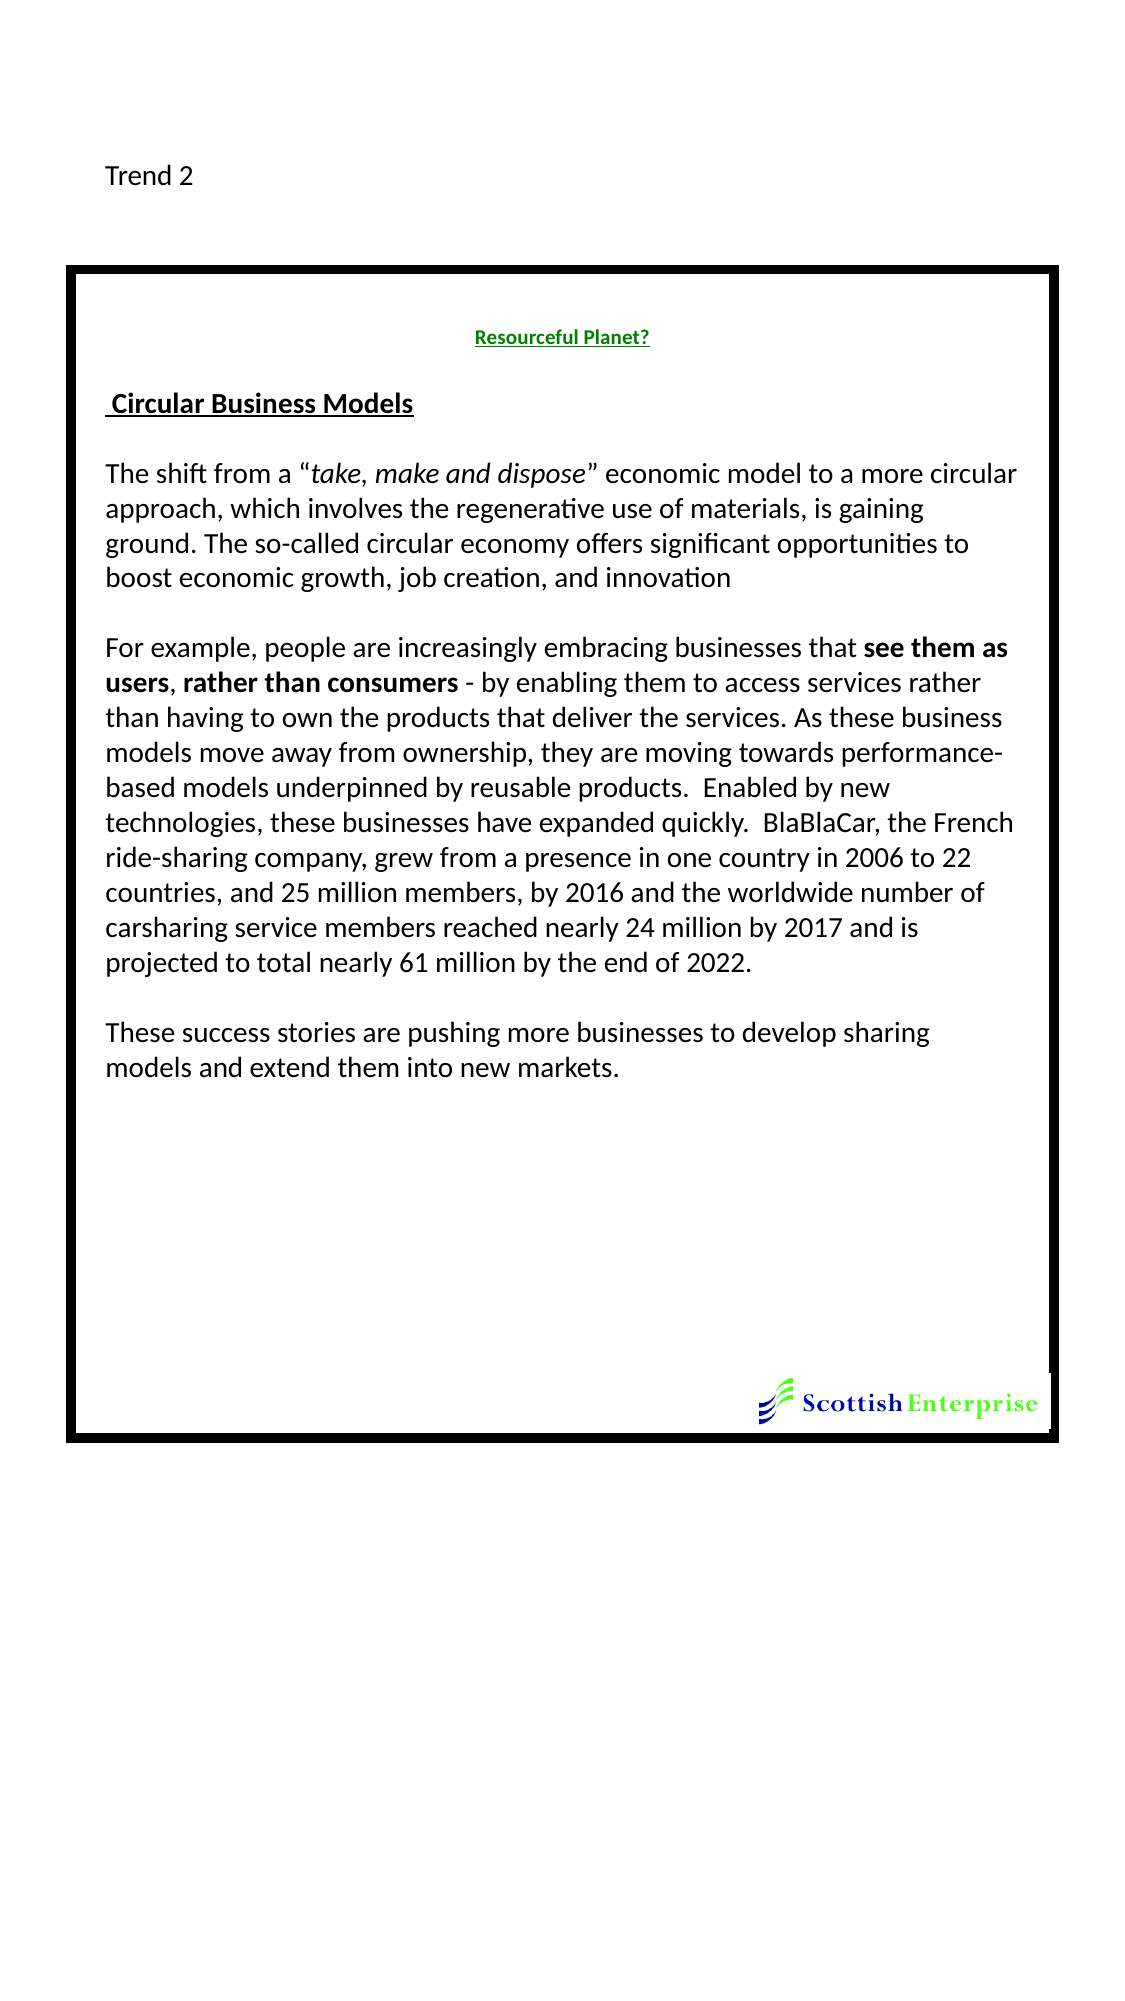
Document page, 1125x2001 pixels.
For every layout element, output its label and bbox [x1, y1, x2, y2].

text_box [0, 302, 1125, 1286]
picture [745, 1373, 1051, 1429]
